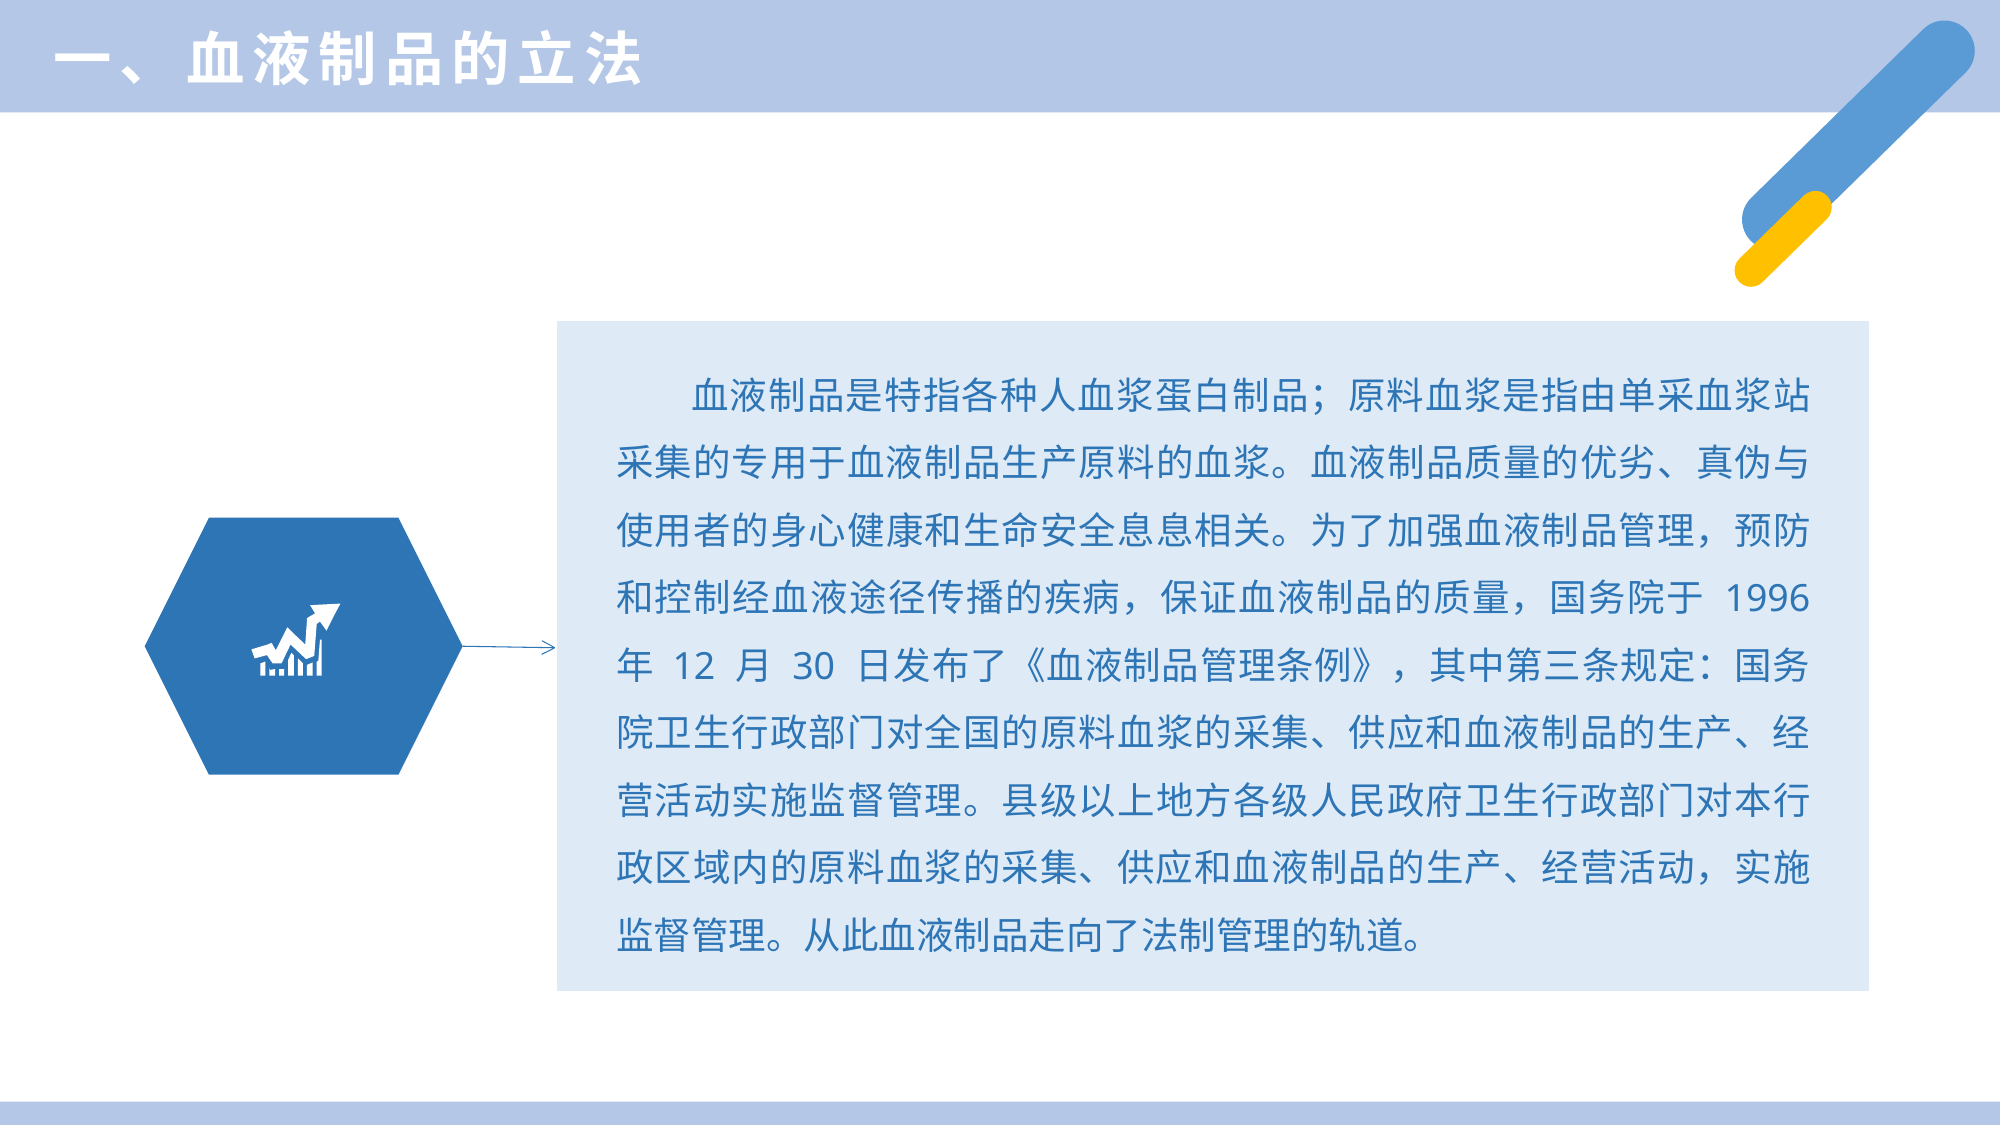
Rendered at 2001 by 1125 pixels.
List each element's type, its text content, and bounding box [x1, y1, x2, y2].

text_box [297, 658, 303, 676]
text_box [306, 662, 313, 676]
text_box [316, 639, 322, 676]
text_box 一、血液制品的立法 [41, 16, 655, 98]
text_box [143, 516, 464, 776]
text_box 血液制品是特指各种人血浆蛋白制品；原料血浆是指由单采血浆站采集的专用于血液制品生产原料的血浆。血液制品质量的优劣、真伪与使用者的身心健康和生命安全息息相关。为了加强血液制品管理，预防和控制经血液途径传播的疾病，保证血液制品的质量，国务院于 1996 年 12 月 30 日发布了《血液制品管理条例》，其中第三条规定：国务院卫生行政部门对全国的原料血浆的采集、供应和血液制品的生产、经营活动实施监督管理。县级以上地方各级人民政府卫生行政部门对本行政区域内的原料血浆的采集、供应和血液制品的生产、经营活动，实施监督管理。从此血液制品走向了法制管理的轨道。 [601, 341, 1826, 965]
text_box [269, 668, 276, 676]
text_box [251, 603, 341, 664]
text_box [279, 668, 285, 676]
text_box [260, 661, 266, 676]
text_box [1678, 116, 2000, 185]
text_box [288, 652, 294, 676]
text_box [555, 319, 1872, 993]
